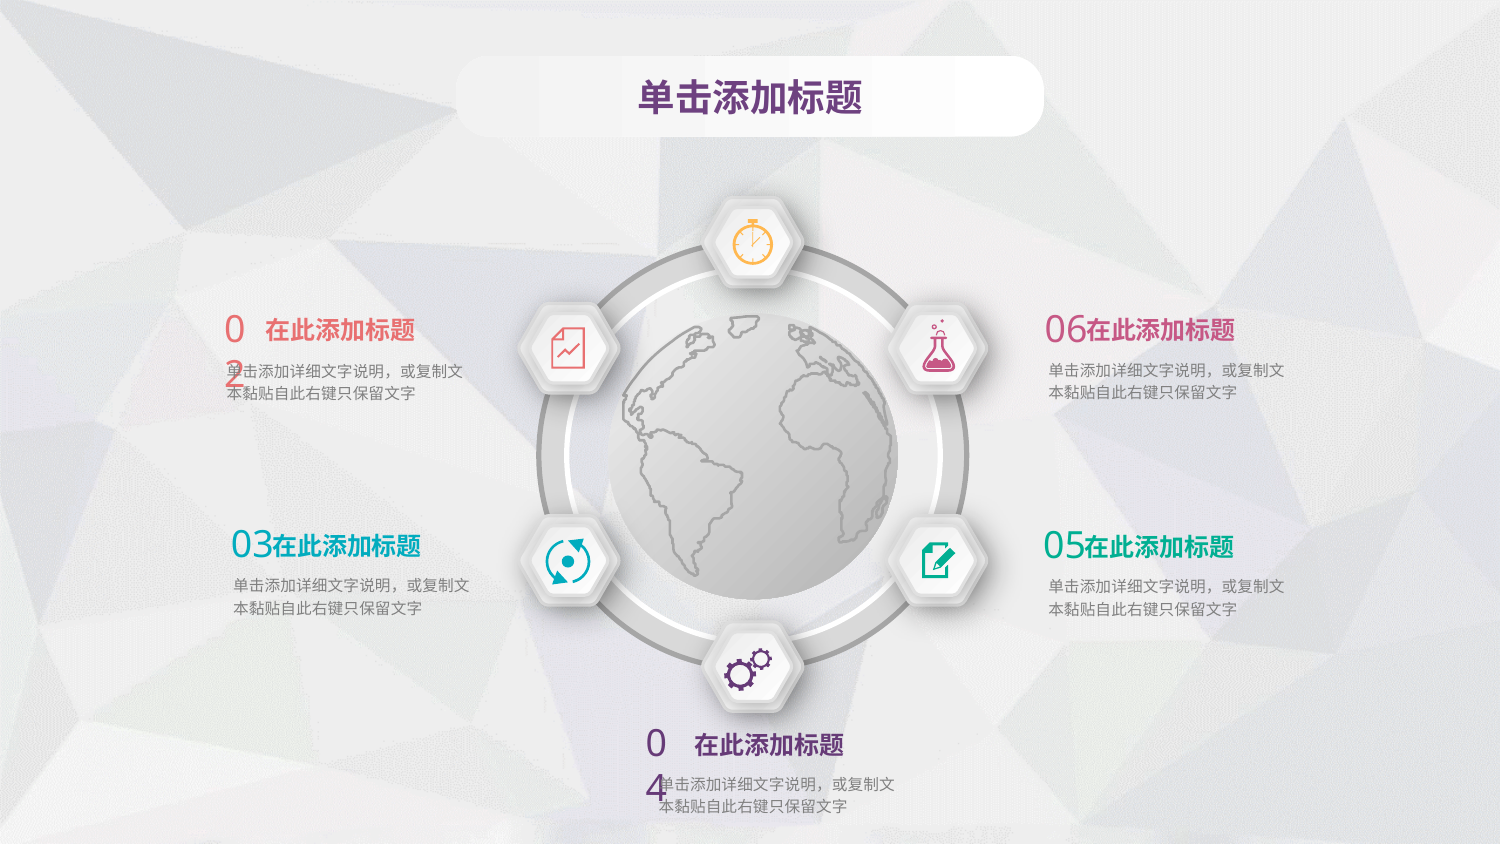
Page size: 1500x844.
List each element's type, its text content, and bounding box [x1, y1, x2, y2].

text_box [1029, 297, 1311, 410]
picture [0, 0, 1500, 844]
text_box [1028, 513, 1310, 627]
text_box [518, 515, 620, 606]
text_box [885, 515, 987, 606]
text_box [630, 711, 921, 825]
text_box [209, 297, 489, 411]
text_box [518, 303, 620, 393]
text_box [702, 197, 804, 287]
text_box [538, 241, 969, 670]
text_box 单击添加标题 [454, 54, 1046, 138]
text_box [702, 621, 804, 711]
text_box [215, 512, 495, 626]
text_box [885, 303, 987, 393]
